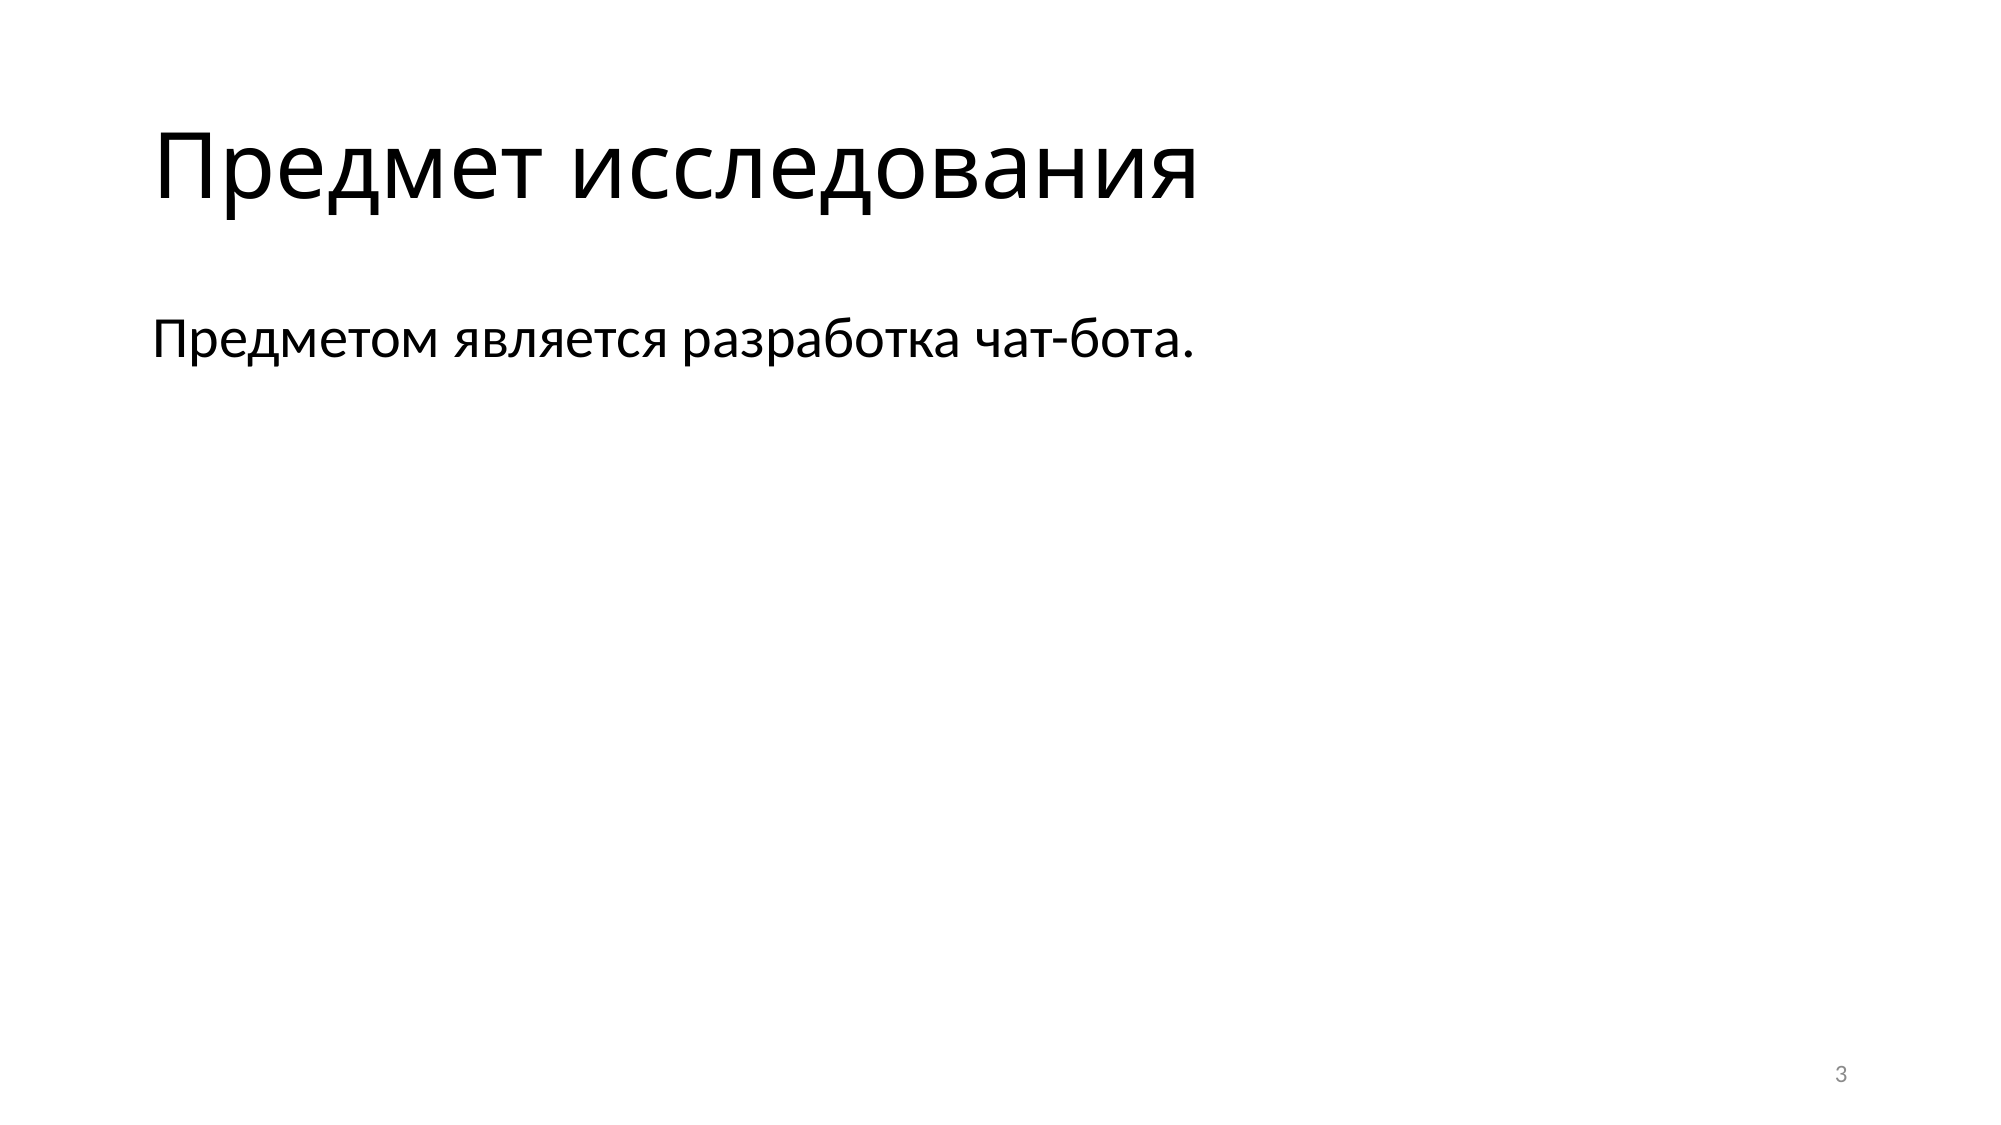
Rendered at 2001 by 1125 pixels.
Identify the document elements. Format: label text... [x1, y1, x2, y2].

slide_number 3 [1412, 1042, 1863, 1103]
title Предмет исследования [137, 59, 1863, 278]
list Предметом является разработка чат-бота. [137, 299, 1863, 1014]
